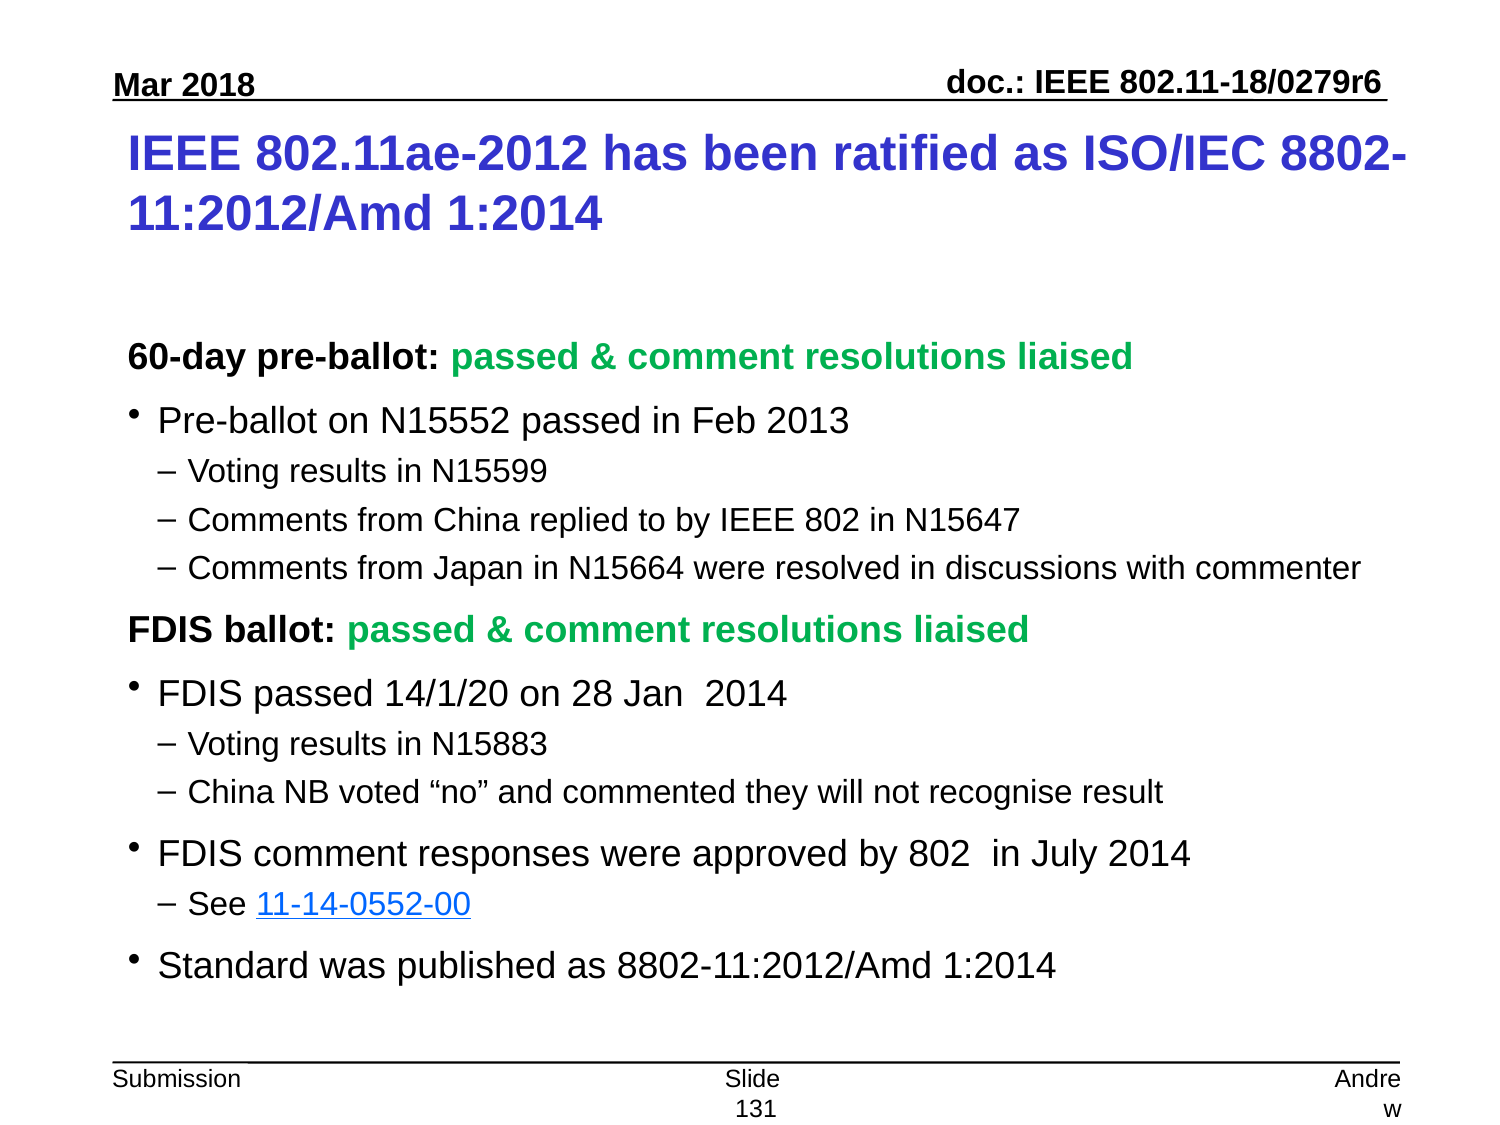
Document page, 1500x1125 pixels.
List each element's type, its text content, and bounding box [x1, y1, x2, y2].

footer Andrew Myles, Cisco [1320, 1061, 1402, 1093]
list 60-day pre-ballot: passed & comment resolutions liaised Pre-ballot on N15552 passed in Feb 2013 Voting results in N15599 Comments from China replied to by IEEE 802 in N15647 Comments from Japan in N15664 were resolved in discussions with commenter FDIS ballot: passed & comment resolutions liaised FDIS passed 14/1/20 on 28 Jan 2014 Voting results in N15883 China NB voted “no” and commented they will not recognise result FDIS comment responses were approved by 802 in July 2014 See 11-14-0552-00 Standard was published as 8802-11:2012/Amd 1:2014 [112, 324, 1388, 1000]
slide_number Slide 131 [709, 1061, 803, 1093]
title IEEE 802.11ae-2012 has been ratified as ISO/IEC 8802-11:2012/Amd 1:2014 [112, 112, 1475, 288]
